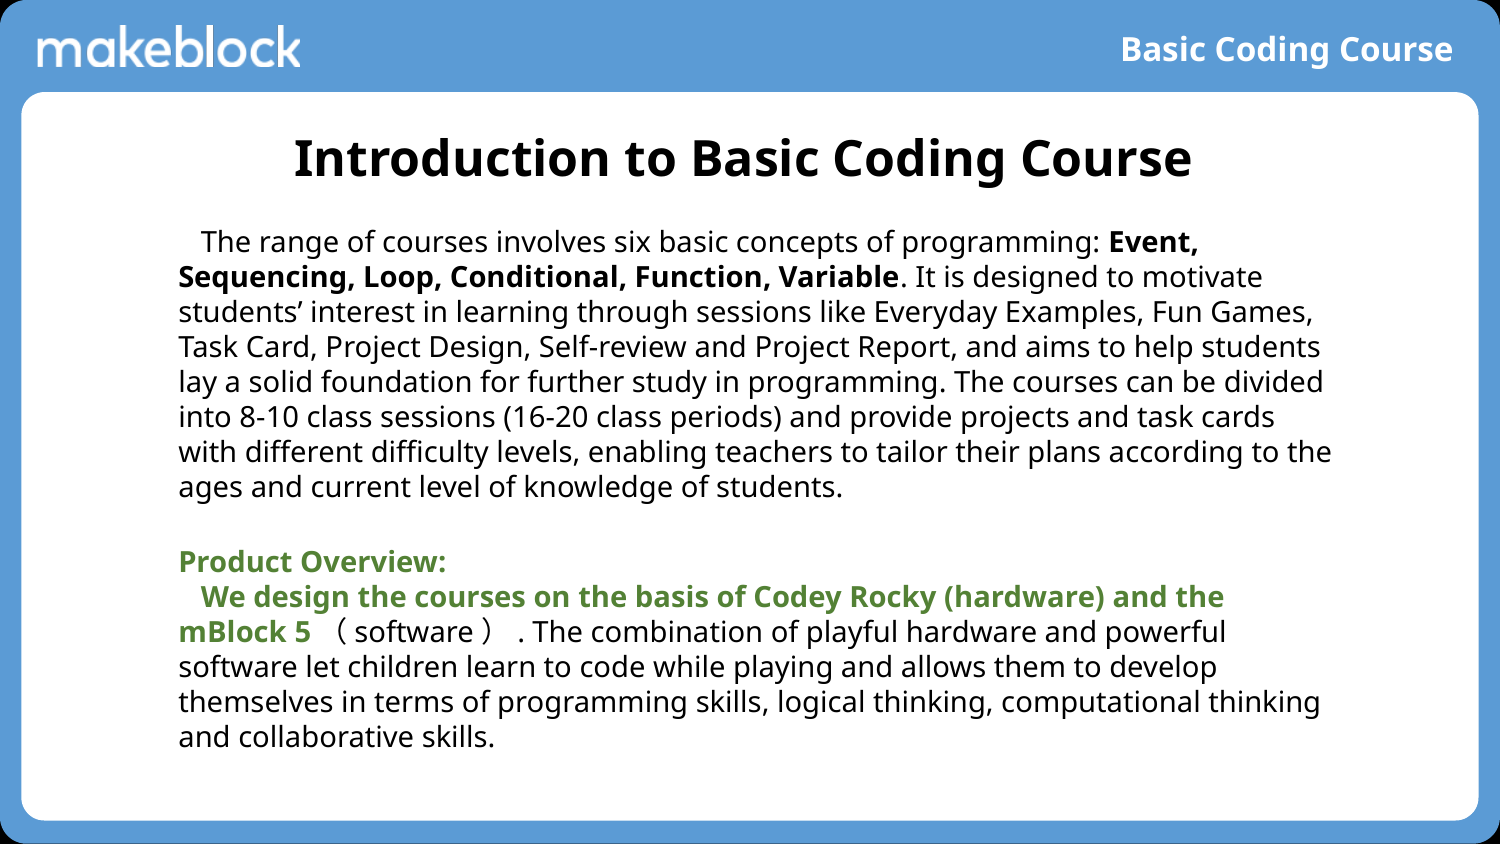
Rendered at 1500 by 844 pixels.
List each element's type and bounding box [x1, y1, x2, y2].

text_box [0, 0, 1500, 844]
